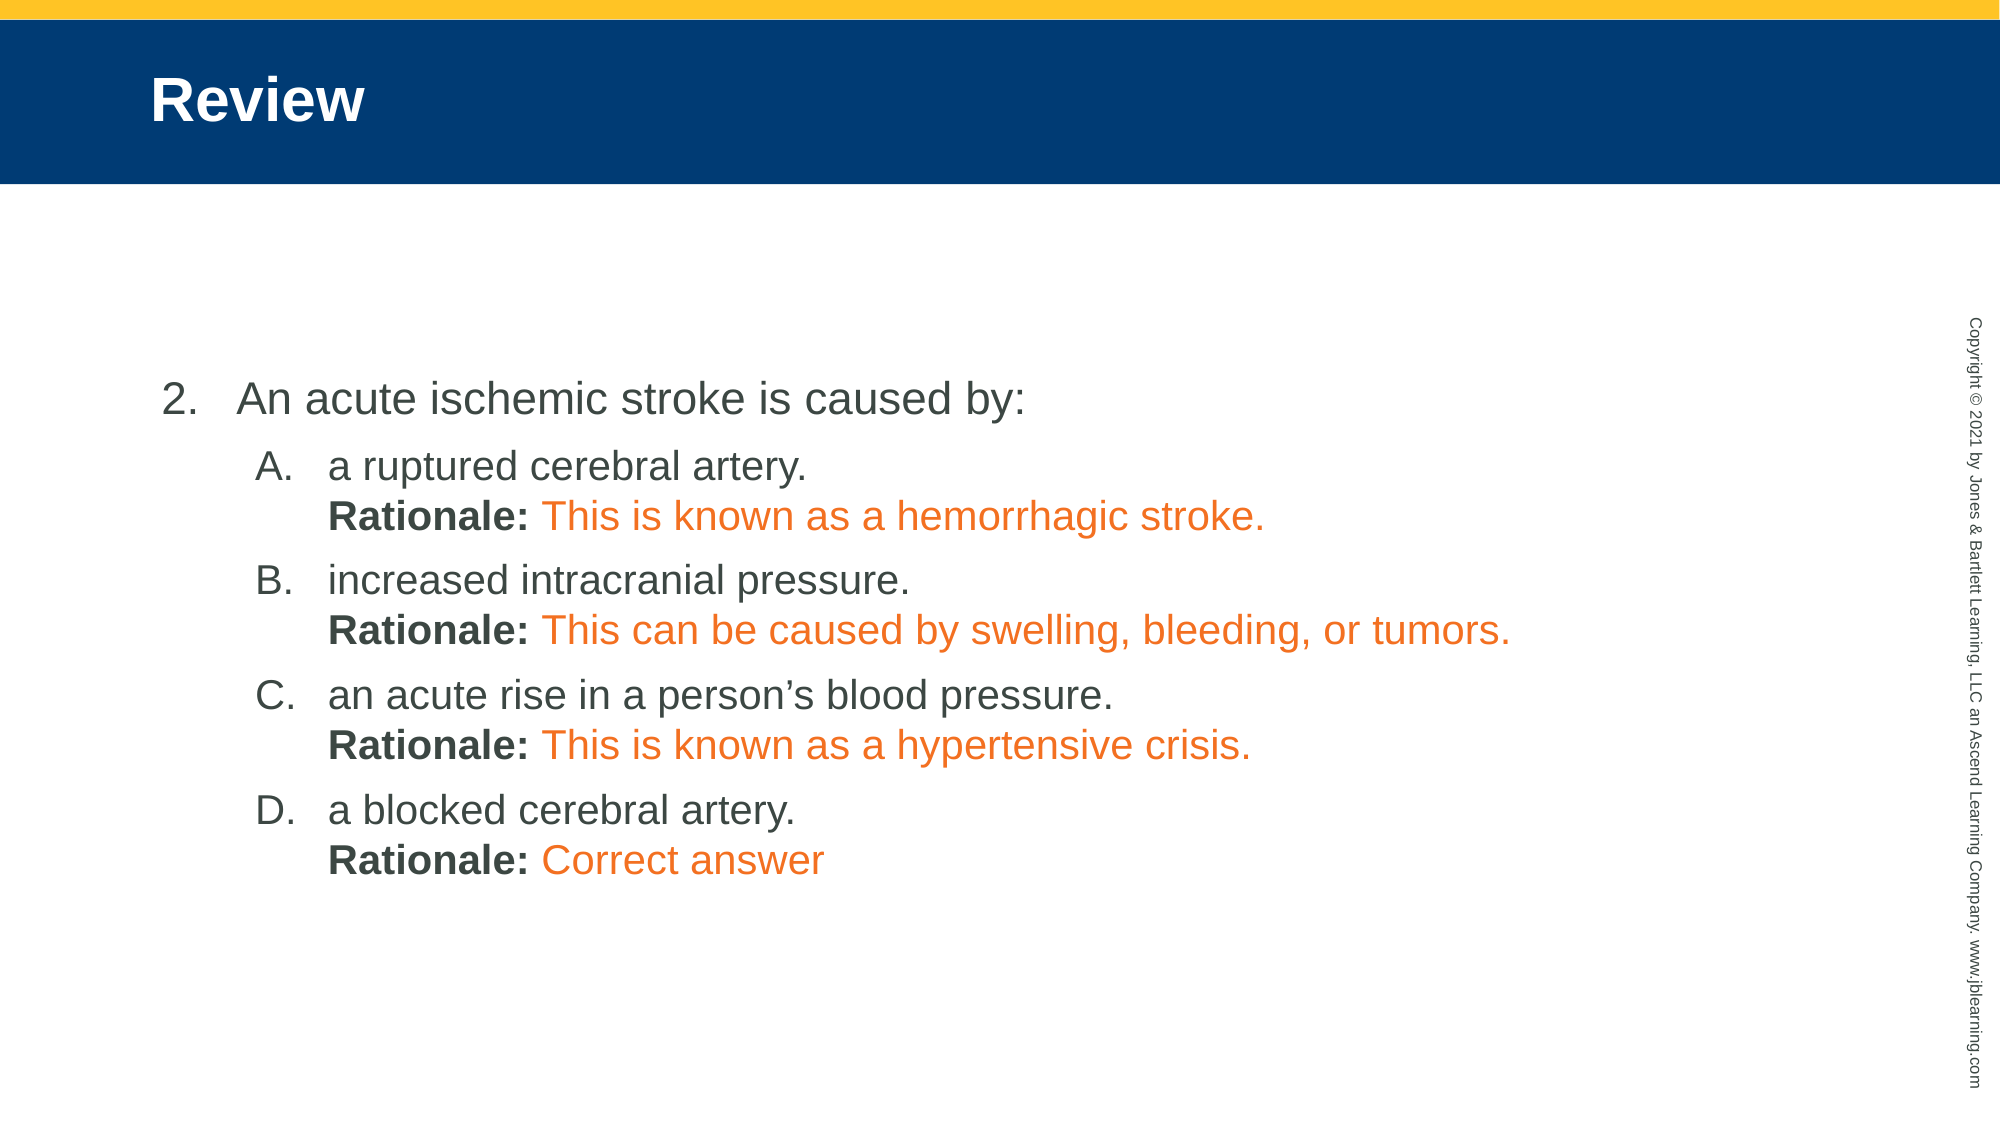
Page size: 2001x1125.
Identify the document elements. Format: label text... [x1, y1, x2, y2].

title Review [0, 19, 2000, 185]
list An acute ischemic stroke is caused by: a ruptured cerebral artery. Rationale: This is known as a hemorrhagic stroke. increased intracranial pressure. Rationale: This can be caused by swelling, bleeding, or tumors. an acute rise in a person’s blood pressure. Rationale: This is known as a hypertensive crisis. a blocked cerebral artery. Rationale: Correct answer [146, 361, 1859, 1016]
